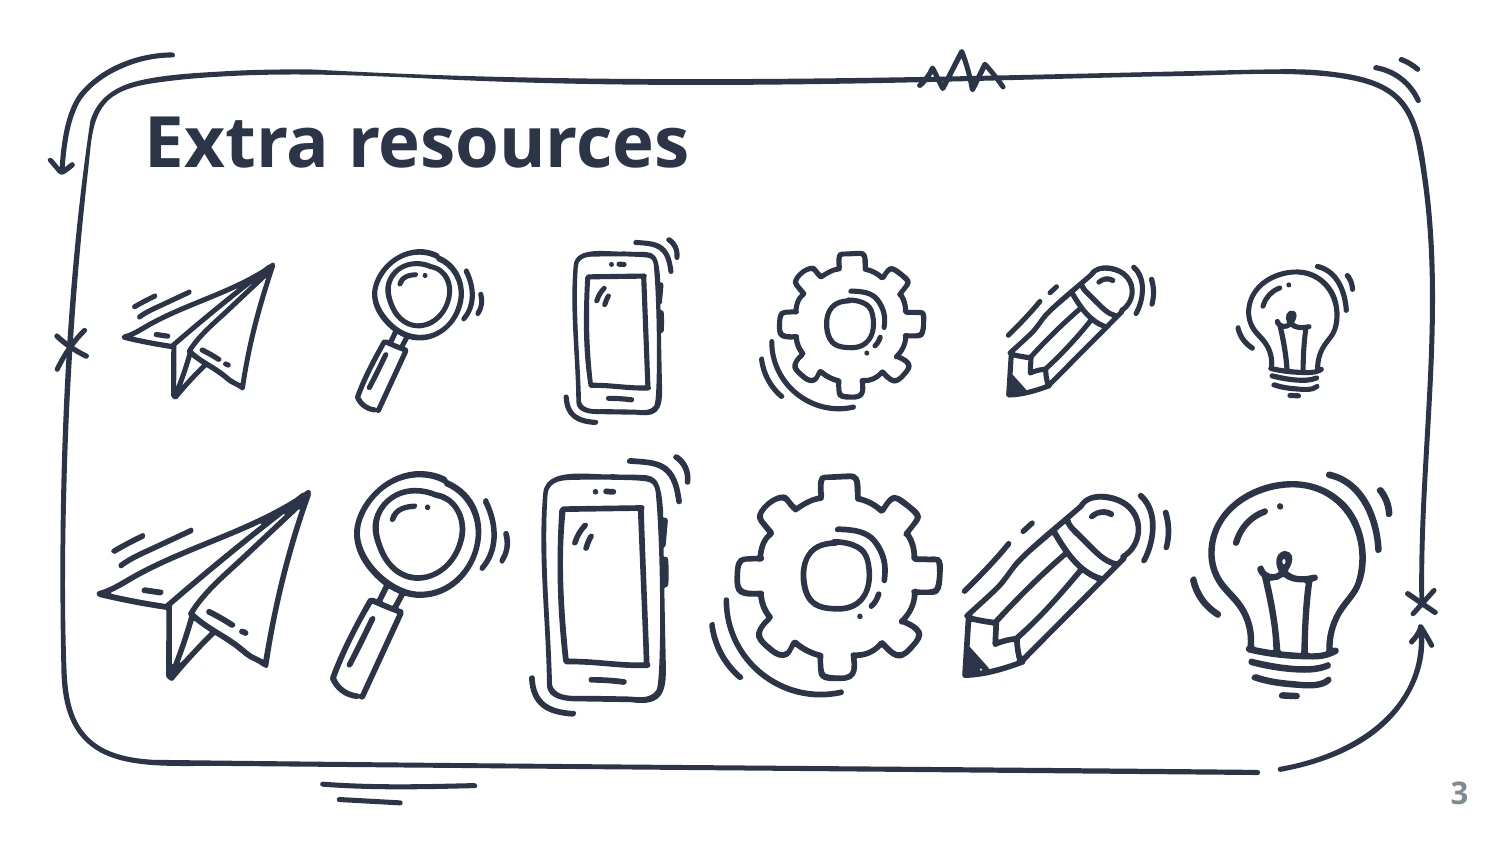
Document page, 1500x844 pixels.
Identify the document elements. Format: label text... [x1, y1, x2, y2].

text_box [759, 356, 785, 399]
text_box [1149, 276, 1157, 307]
text_box [961, 540, 1012, 594]
text_box [121, 262, 276, 400]
text_box [776, 250, 927, 400]
text_box [1326, 471, 1382, 554]
text_box [330, 471, 482, 700]
text_box [673, 454, 691, 485]
text_box [1006, 265, 1135, 398]
text_box [769, 338, 856, 412]
text_box [529, 675, 577, 717]
text_box [572, 250, 665, 416]
text_box [1137, 492, 1156, 564]
text_box [626, 458, 682, 505]
text_box [1315, 263, 1349, 313]
text_box [541, 473, 669, 703]
text_box [1162, 509, 1172, 551]
text_box [1005, 298, 1043, 338]
text_box [1235, 325, 1255, 351]
text_box [723, 597, 844, 698]
text_box [96, 490, 311, 681]
title Extra resources [144, 112, 1200, 178]
text_box [734, 473, 943, 682]
text_box [633, 239, 674, 274]
text_box [1344, 272, 1356, 292]
text_box [461, 268, 475, 322]
slide_number 3 [1378, 769, 1469, 820]
text_box [354, 249, 464, 413]
text_box [1190, 576, 1221, 618]
text_box [1278, 692, 1300, 700]
text_box [1271, 382, 1320, 399]
text_box [1248, 658, 1331, 673]
text_box [1251, 674, 1332, 689]
text_box [1246, 269, 1340, 383]
text_box [475, 291, 485, 317]
text_box [499, 531, 511, 564]
text_box [563, 394, 599, 426]
text_box [962, 493, 1142, 678]
text_box [1376, 487, 1393, 518]
text_box [709, 621, 744, 681]
text_box [1131, 264, 1145, 316]
text_box [1208, 481, 1366, 660]
text_box [479, 498, 497, 572]
text_box [666, 237, 680, 260]
